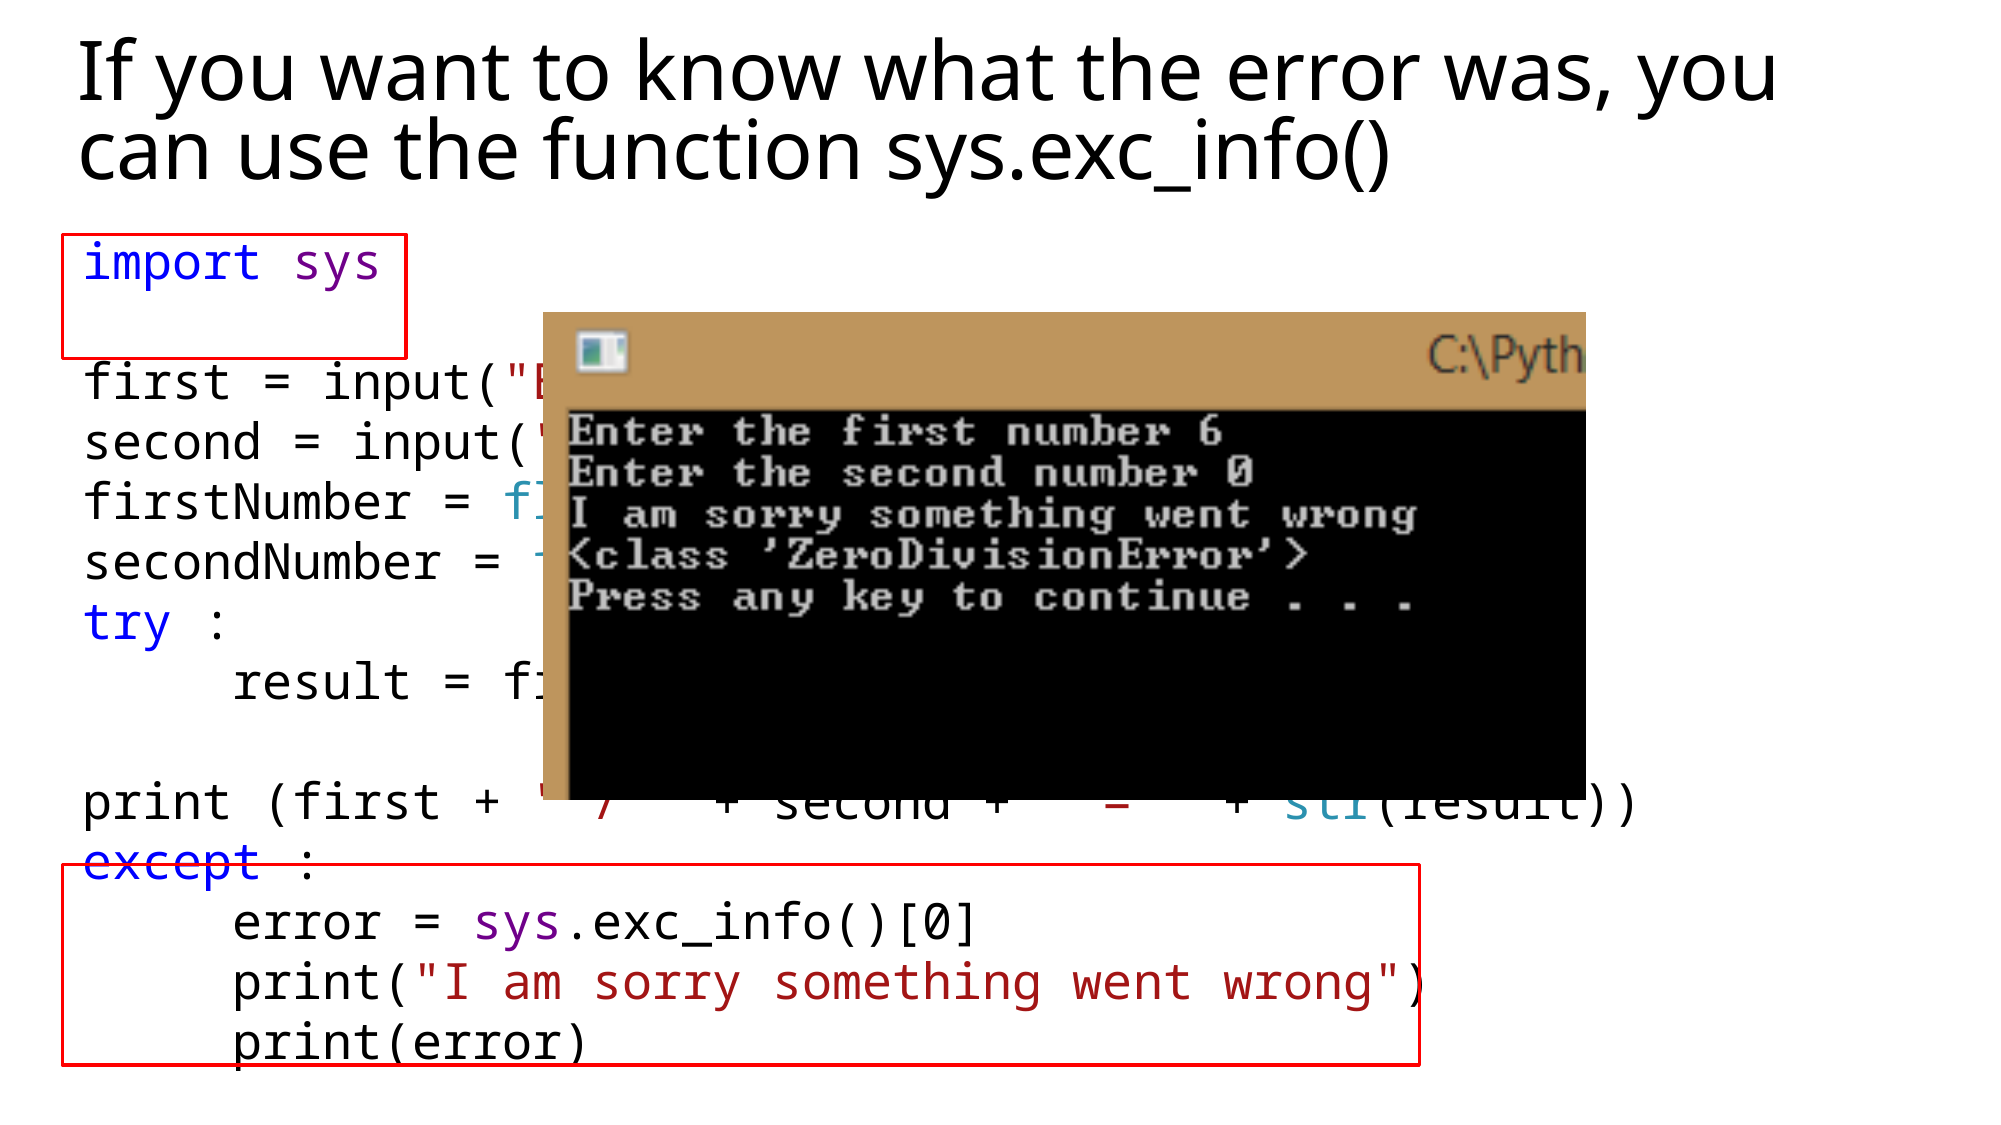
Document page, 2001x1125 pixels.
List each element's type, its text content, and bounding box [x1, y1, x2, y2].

picture [542, 312, 1587, 801]
title If you want to know what the error was, you can use the function sys.exc_info() [62, 29, 1953, 205]
text_box [60, 863, 1422, 1067]
text_box [60, 232, 408, 361]
list import sys first = input("Enter the first number ") second = input("Enter the second number ") firstNumber = float(first) secondNumber = float(second) try : result = firstNumber / secondNumber print (first + " / " + second + " = " + str(result)) except : error = sys.exc_info()[0] print("I am sorry something went wrong") print(error) [67, 222, 1687, 1078]
